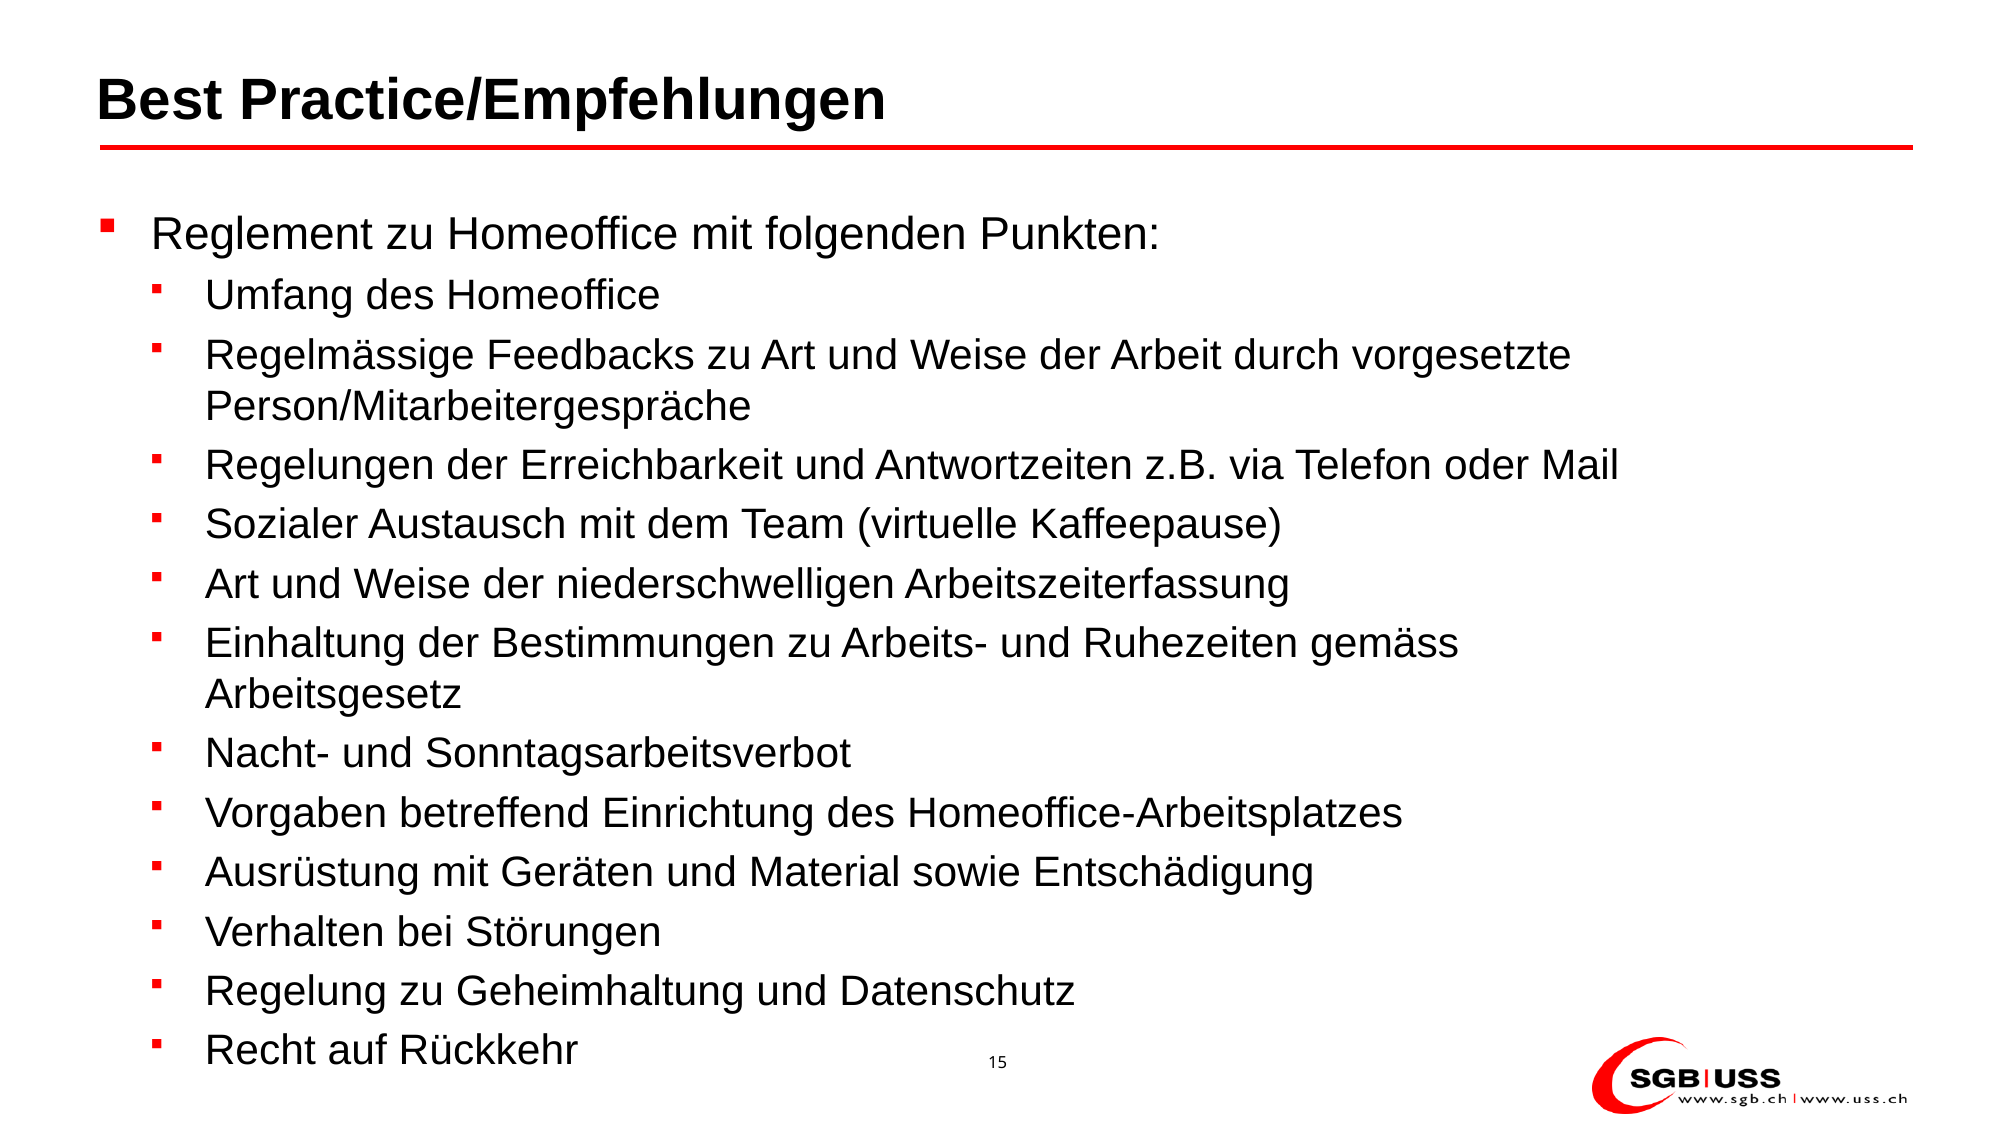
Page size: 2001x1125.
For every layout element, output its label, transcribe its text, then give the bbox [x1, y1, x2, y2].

picture [1592, 1037, 1907, 1114]
title Best Practice/Empfehlungen [81, 45, 1882, 148]
list Reglement zu Homeoffice mit folgenden Punkten: Umfang des Homeoffice Regelmässige Feedbacks zu Art und Weise der Arbeit durch vorgesetzte Person/Mitarbeitergespräche Regelungen der Erreichbarkeit und Antwortzeiten z.B. via Telefon oder Mail Sozialer Austausch mit dem Team (virtuelle Kaffeepause) Art und Weise der niederschwelligen Arbeitszeiterfassung Einhaltung der Bestimmungen zu Arbeits- und Ruhezeiten gemäss Arbeitsgesetz Nacht- und Sonntagsarbeitsverbot Vorgaben betreffend Einrichtung des Homeoffice-Arbeitsplatzes Ausrüstung mit Geräten und Material sowie Entschädigung Verhalten bei Störungen Regelung zu Geheimhaltung und Datenschutz Recht auf Rückkehr [81, 196, 1686, 1094]
slide_number 15 [574, 1043, 1426, 1104]
